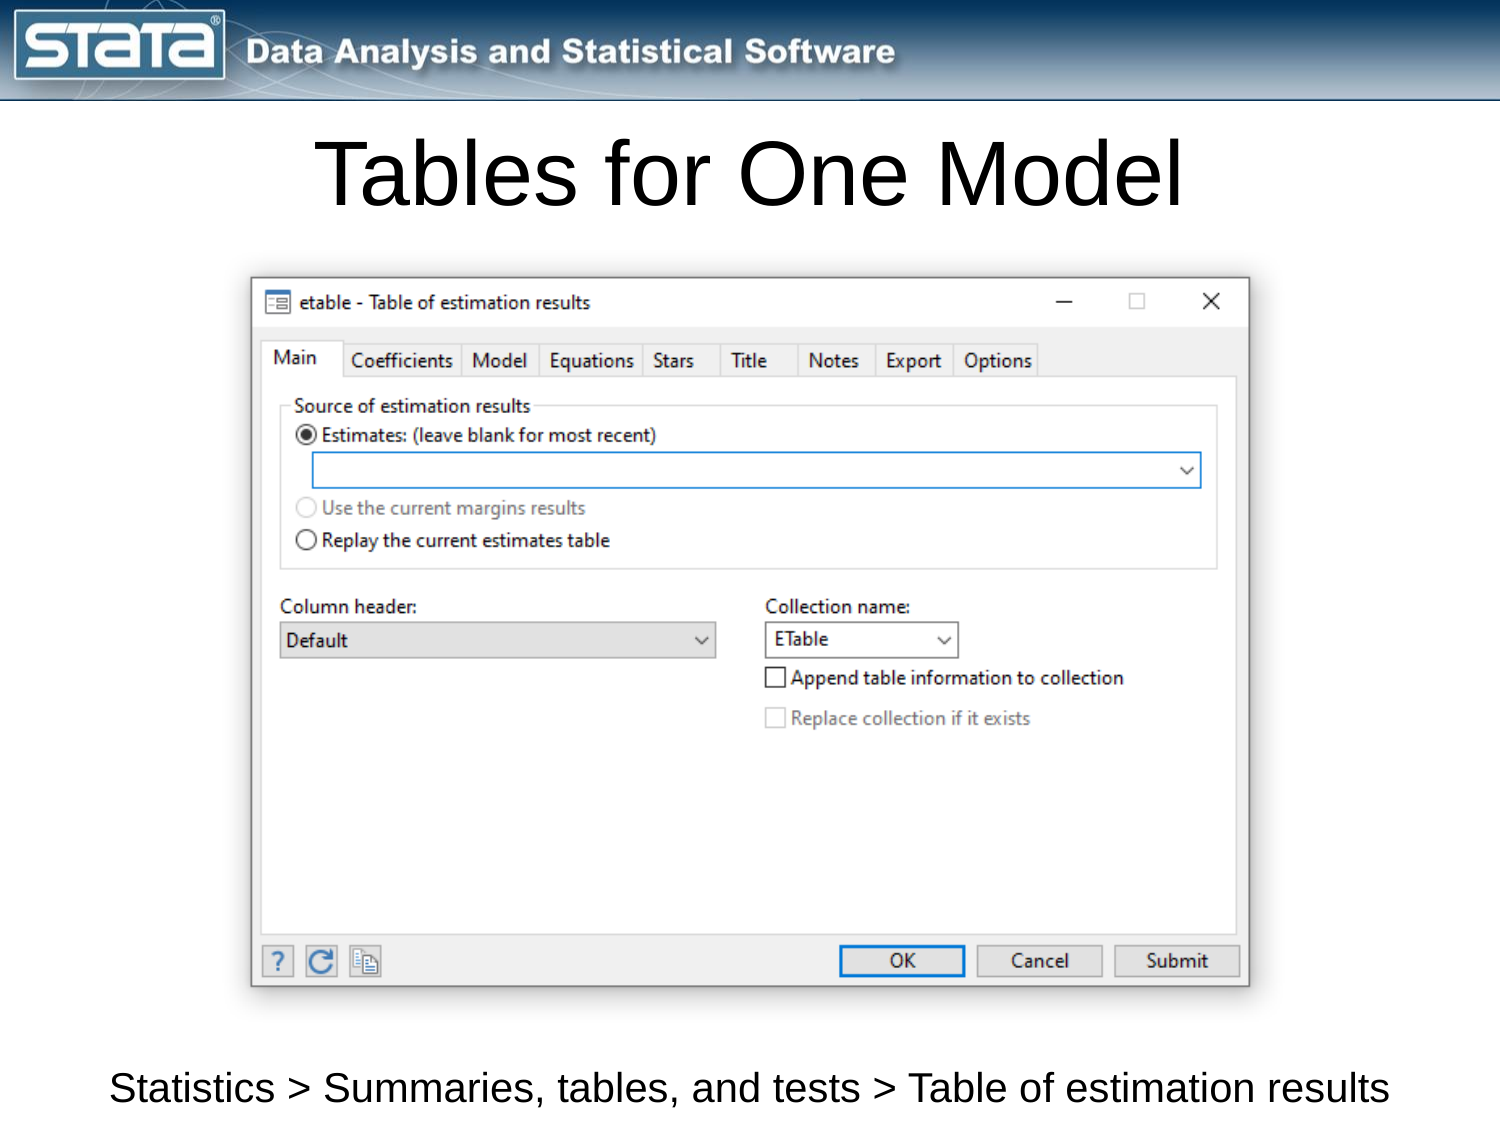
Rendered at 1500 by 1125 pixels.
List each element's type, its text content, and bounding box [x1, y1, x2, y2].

picture [0, 0, 1500, 102]
text_box Statistics > Summaries, tables, and tests > Table of estimation results [0, 1053, 1500, 1119]
title Tables for One Model [0, 108, 1500, 238]
picture [199, 225, 1301, 1025]
